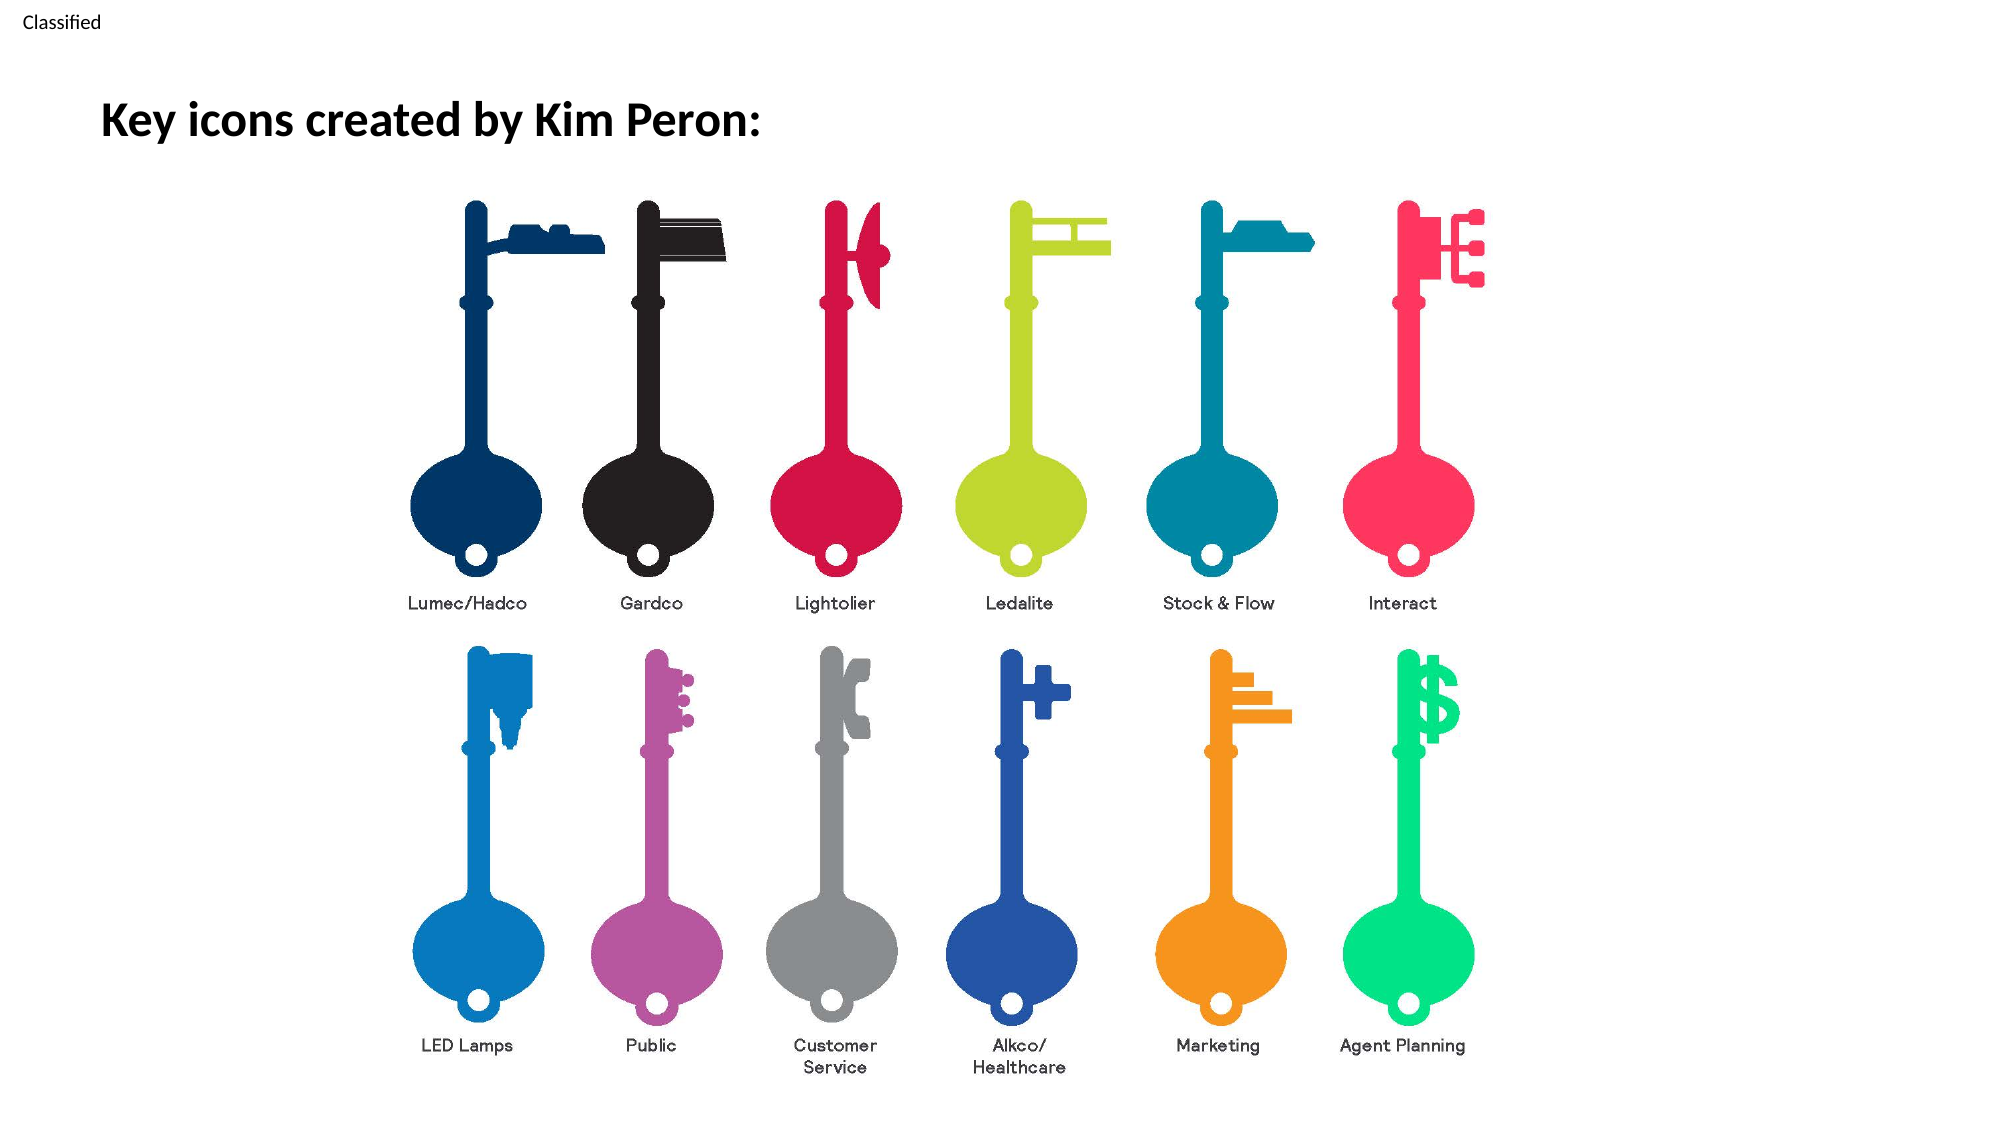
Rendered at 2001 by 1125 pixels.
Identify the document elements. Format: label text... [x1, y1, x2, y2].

picture [389, 132, 1516, 1103]
text_box Key icons created by Kim Peron: [86, 78, 1731, 204]
